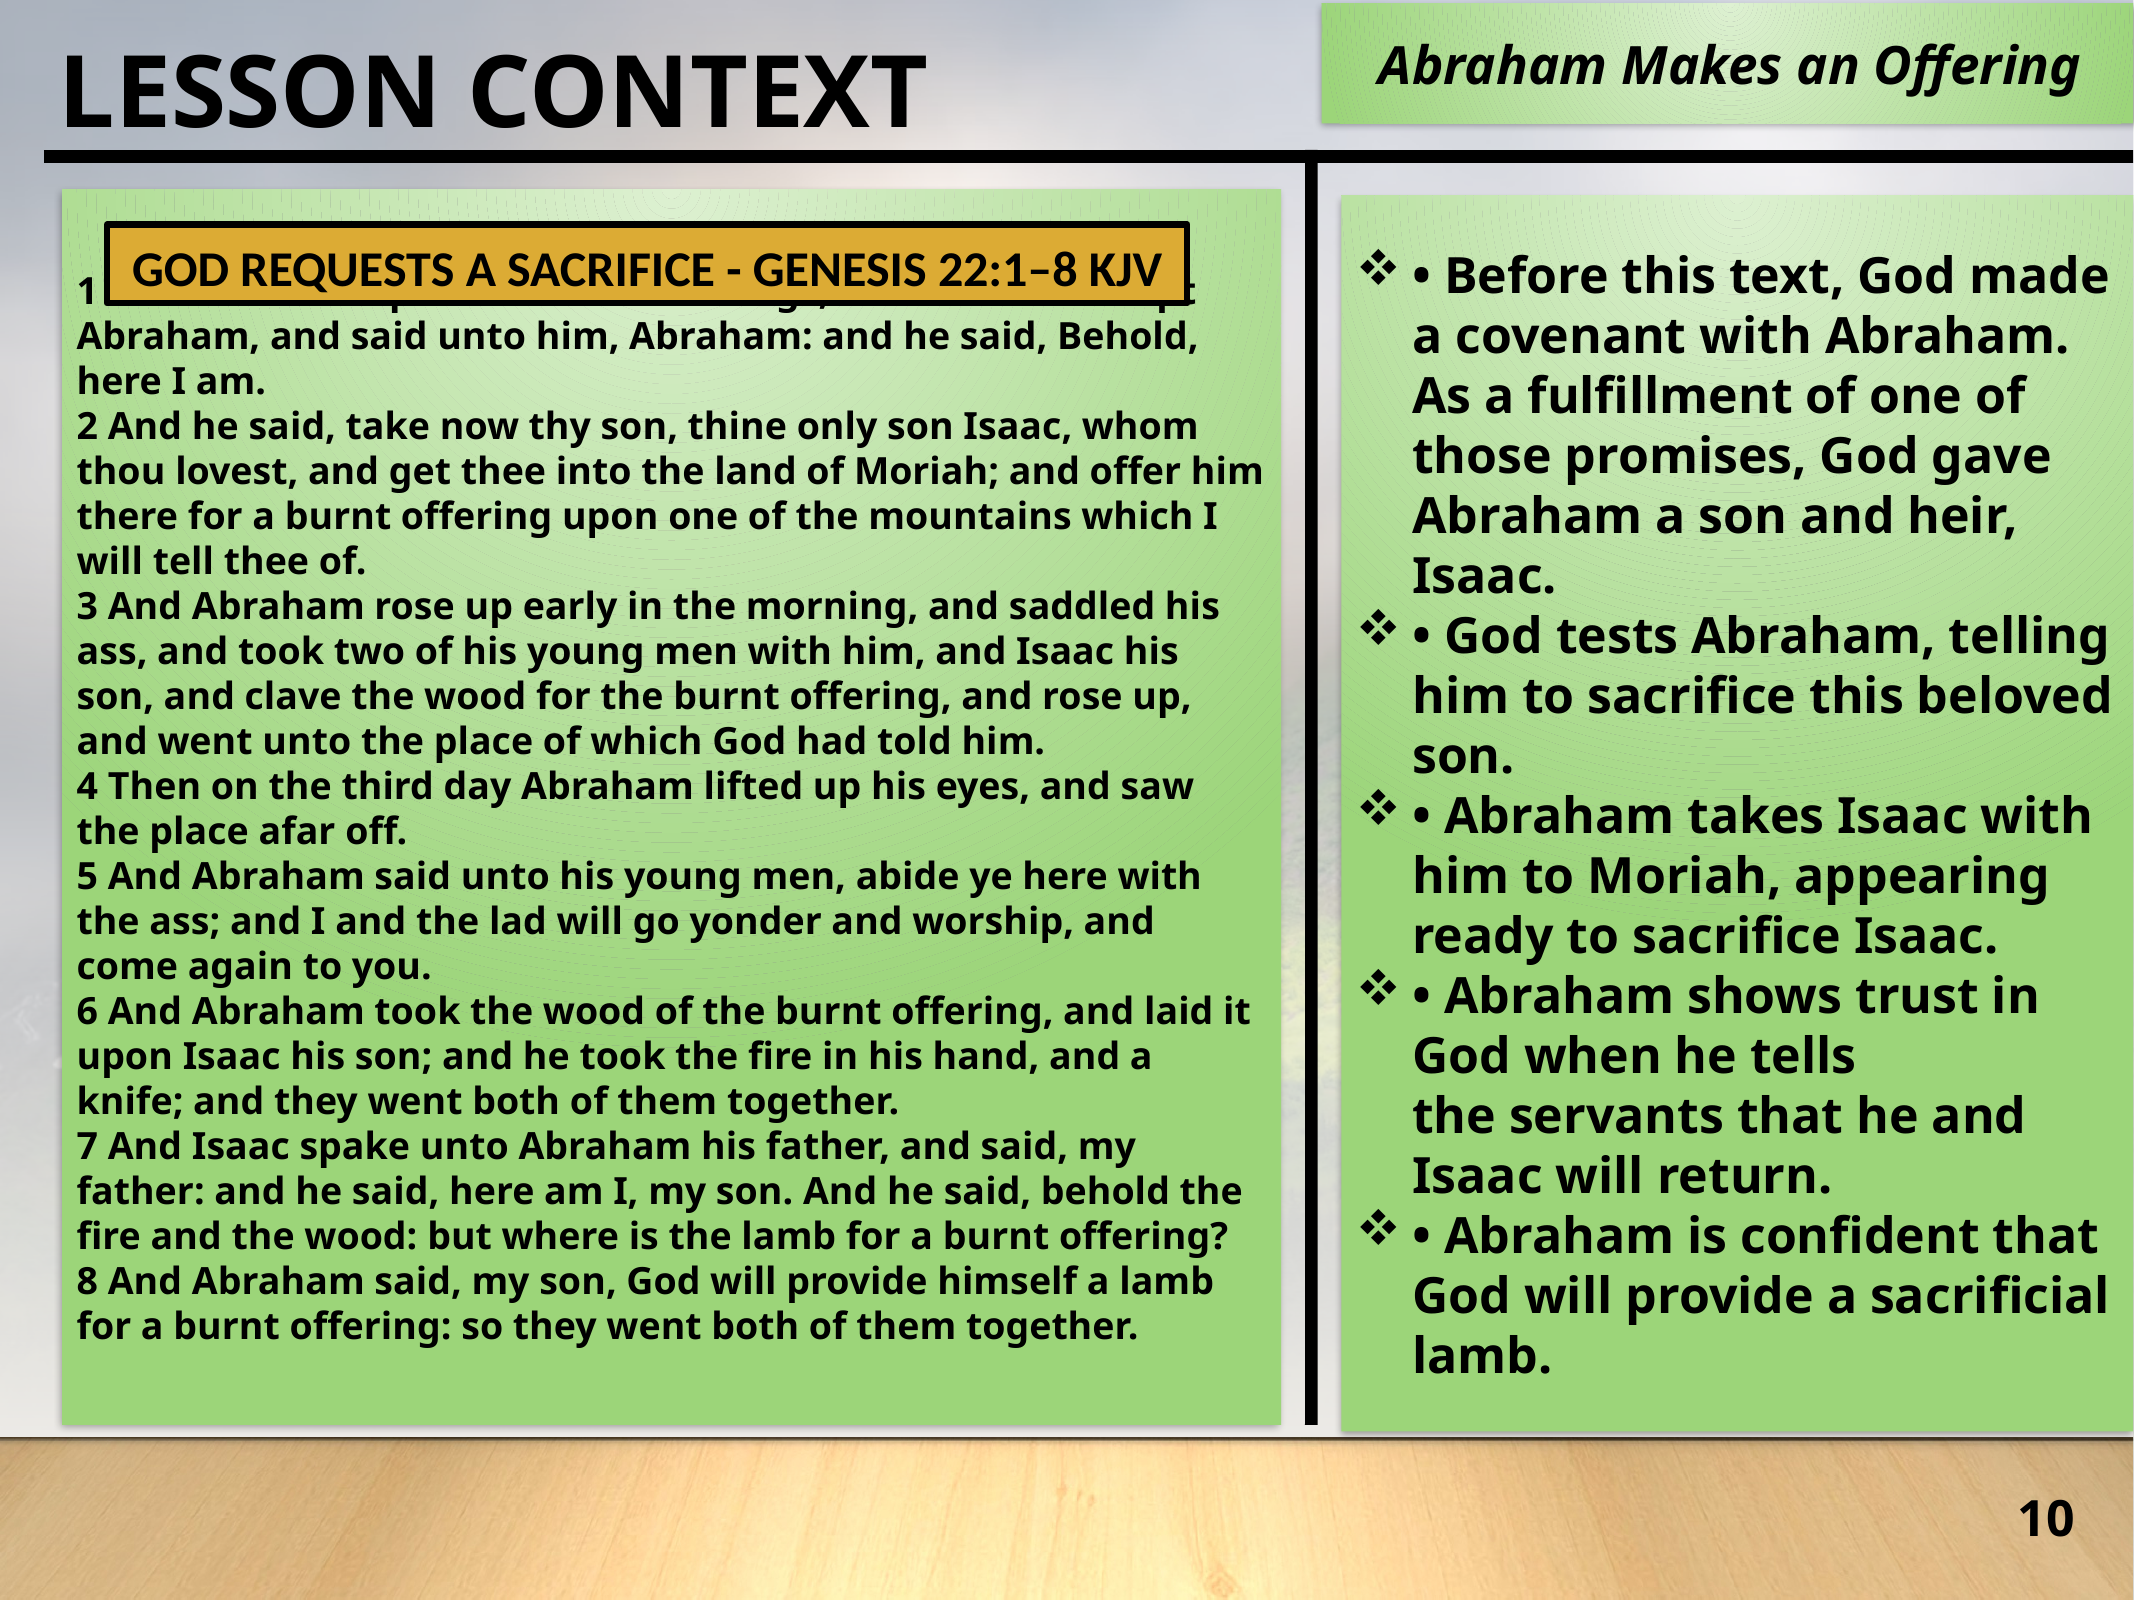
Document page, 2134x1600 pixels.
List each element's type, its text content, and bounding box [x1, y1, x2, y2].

picture [0, 1437, 2134, 1600]
text_box Abraham Makes an Offering [1321, 3, 2134, 124]
text_box God Requests a Sacrifice - Genesis 22:1–8 KJV [107, 224, 1188, 304]
text_box LESSON CONTEXT [43, 75, 1502, 150]
text_box [0, 0, 2134, 75]
text_box • Before this text, God made a covenant with Abraham. As a fulfillment of one of those promises, God gave Abraham a son and heir, Isaac. • God tests Abraham, telling him to sacrifice this beloved son. • Abraham takes Isaac with him to Moriah, appearing ready to sacrifice Isaac. • Abraham shows trust in God when he tells the servants that he and Isaac will return. • Abraham is confident that God will provide a sacrificial lamb. [1341, 195, 2134, 1432]
text_box 1 And it came to pass after these things, that God did tempt Abraham, and said unto him, Abraham: and he said, Behold, here I am. 2 And he said, take now thy son, thine only son Isaac, whom thou lovest, and get thee into the land of Moriah; and offer him there for a burnt offering upon one of the mountains which I will tell thee of. 3 And Abraham rose up early in the morning, and saddled his ass, and took two of his young men with him, and Isaac his son, and clave the wood for the burnt offering, and rose up, and went unto the place of which God had told him. 4 Then on the third day Abraham lifted up his eyes, and saw the place afar off. 5 And Abraham said unto his young men, abide ye here with the ass; and I and the lad will go yonder and worship, and come again to you. 6 And Abraham took the wood of the burnt offering, and laid it upon Isaac his son; and he took the fire in his hand, and a knife; and they went both of them together. 7 And Isaac spake unto Abraham his father, and said, my father: and he said, here am I, my son. And he said, behold the fire and the wood: but where is the lamb for a burnt offering? 8 And Abraham said, my son, God will provide himself a lamb for a burnt offering: so they went both of them together. [62, 189, 1282, 1425]
text_box 10 [2003, 1479, 2109, 1597]
